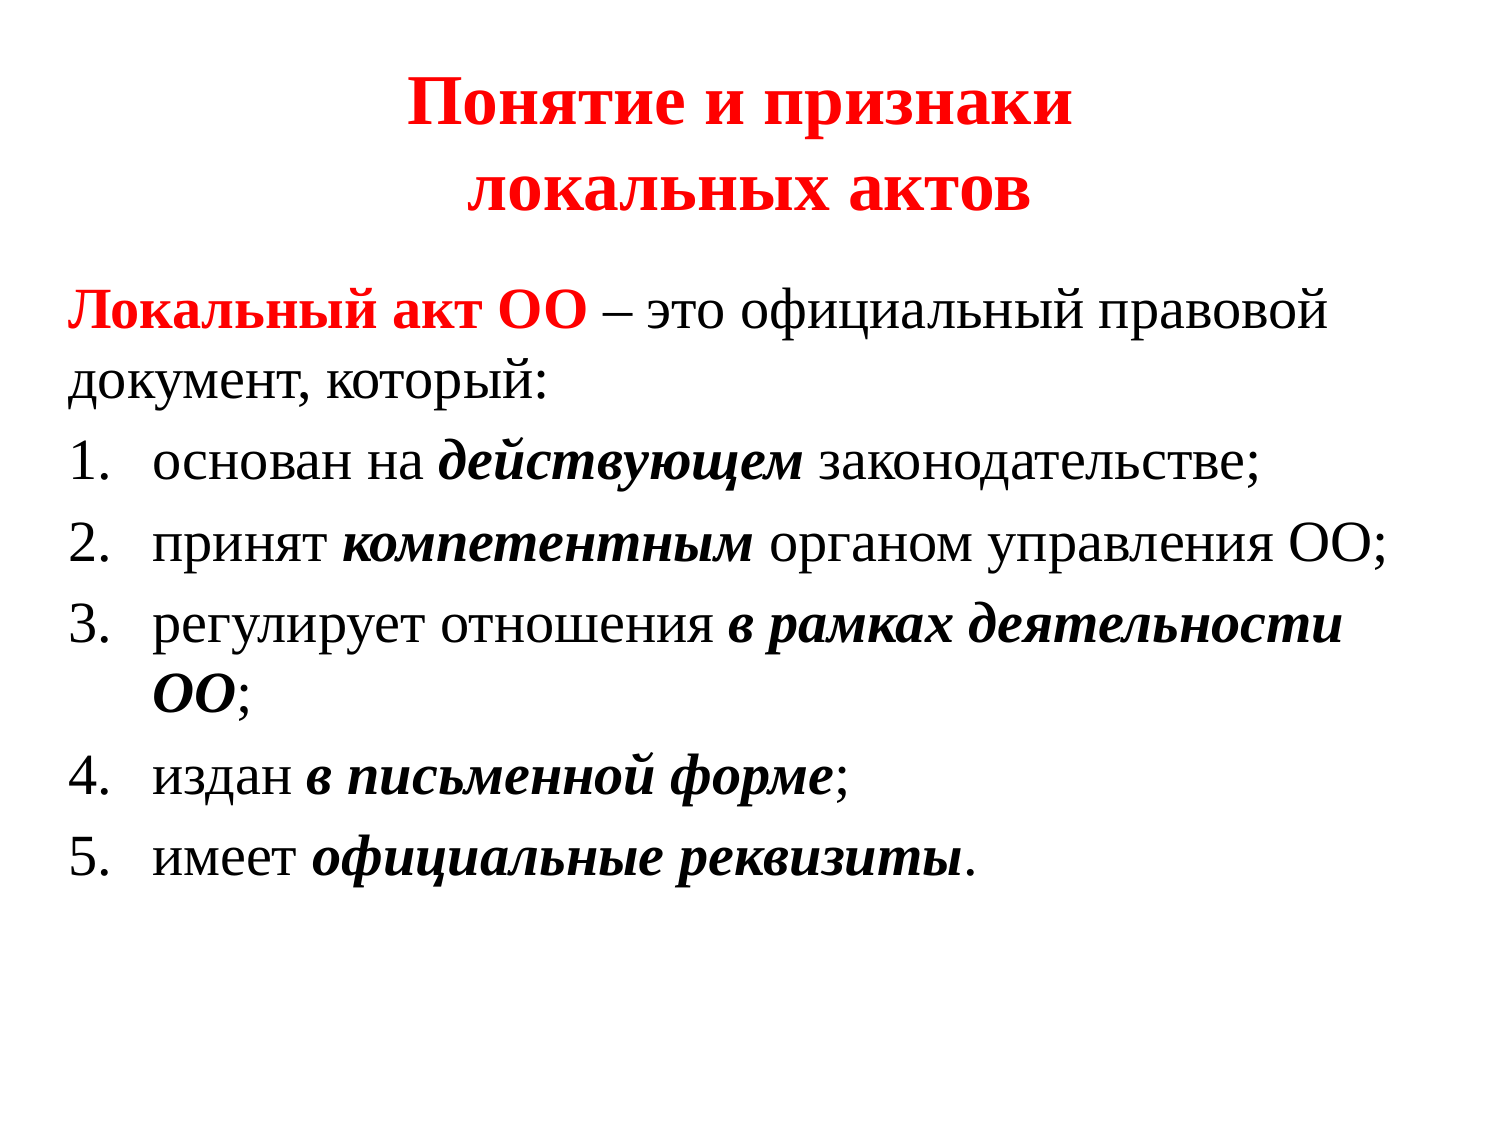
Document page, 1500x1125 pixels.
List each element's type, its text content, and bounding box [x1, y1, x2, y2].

title Понятие и признаки локальных актов [75, 45, 1425, 233]
list Локальный акт ОО – это официальный правовой документ, который: основан на действующем законодательстве; принят компетентным органом управления ОО; регулирует отношения в рамках деятельности ОО; издан в письменной форме; имеет официальные реквизиты. [53, 262, 1447, 1005]
